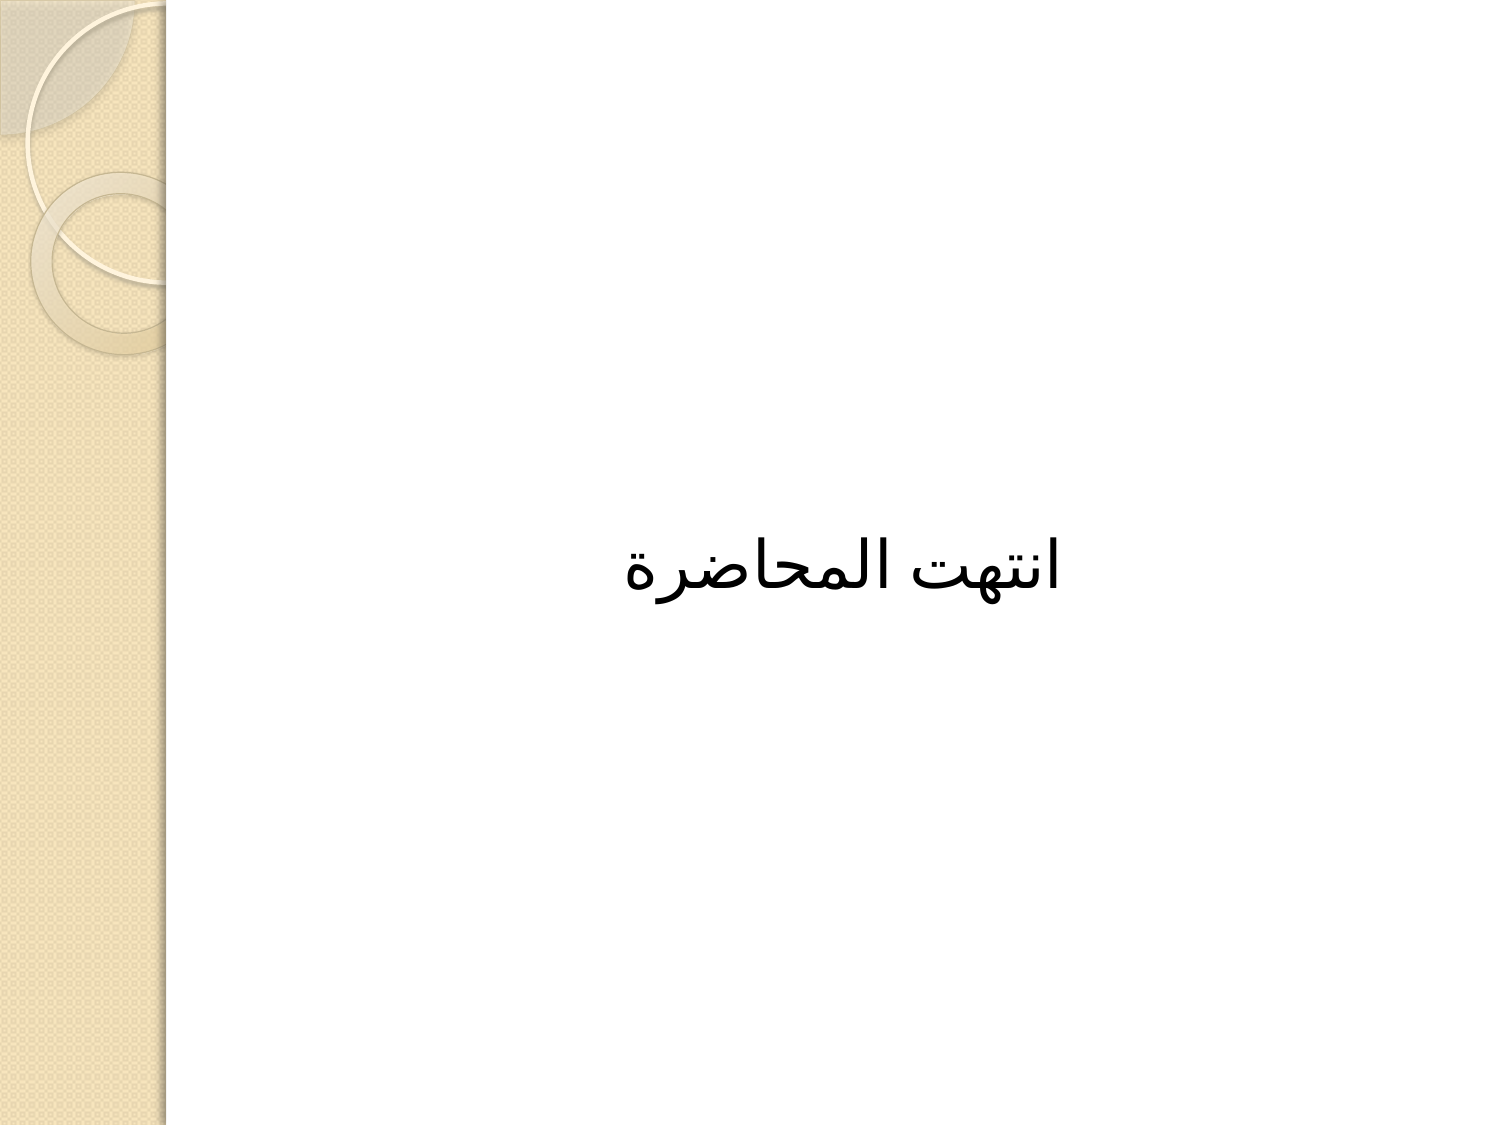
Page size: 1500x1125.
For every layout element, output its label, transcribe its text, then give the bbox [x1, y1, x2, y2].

list انتهت المحاضرة [235, 237, 1466, 1025]
